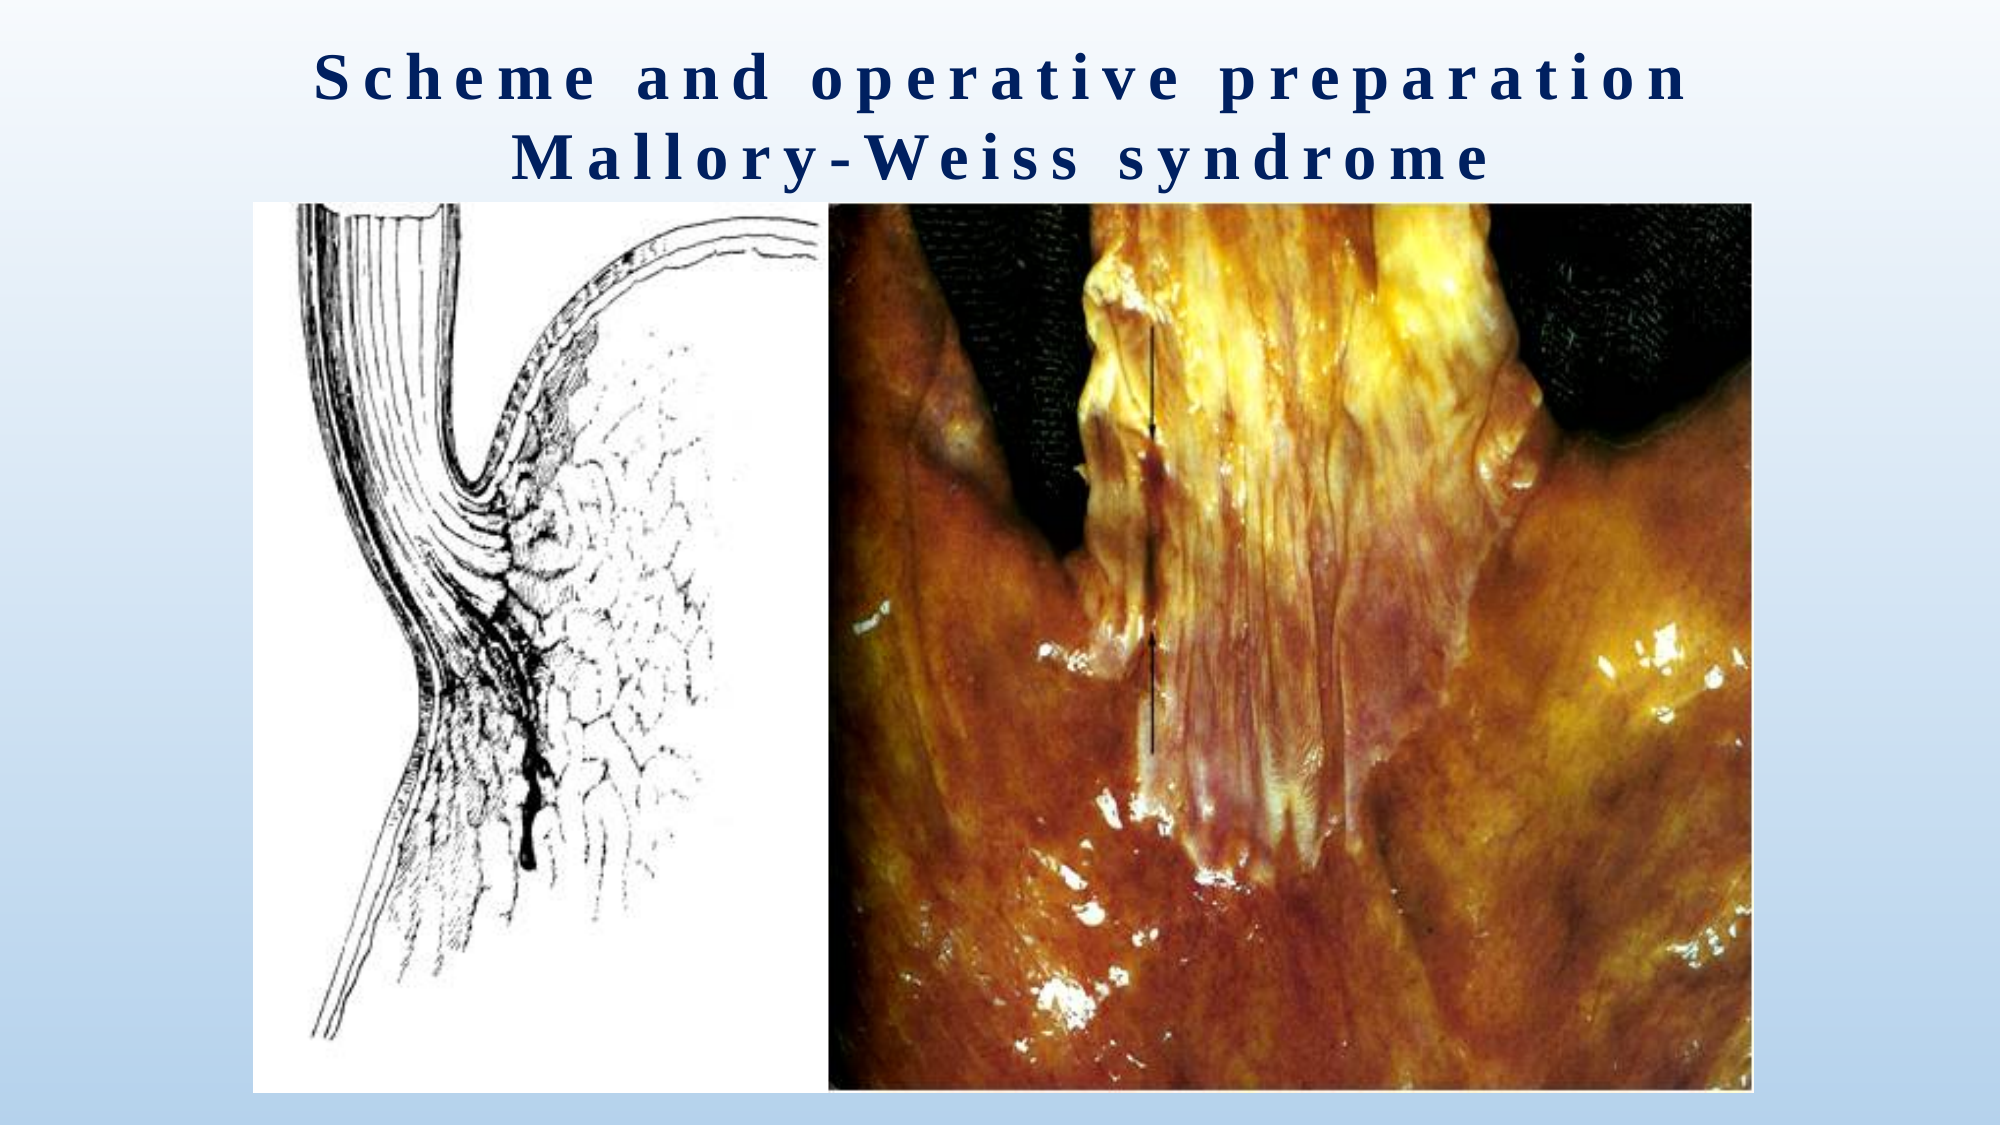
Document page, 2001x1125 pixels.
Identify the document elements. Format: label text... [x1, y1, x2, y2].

picture [253, 202, 1754, 1093]
text_box Scheme and operative preparation Mallory-Weiss syndrome [146, 25, 1854, 201]
